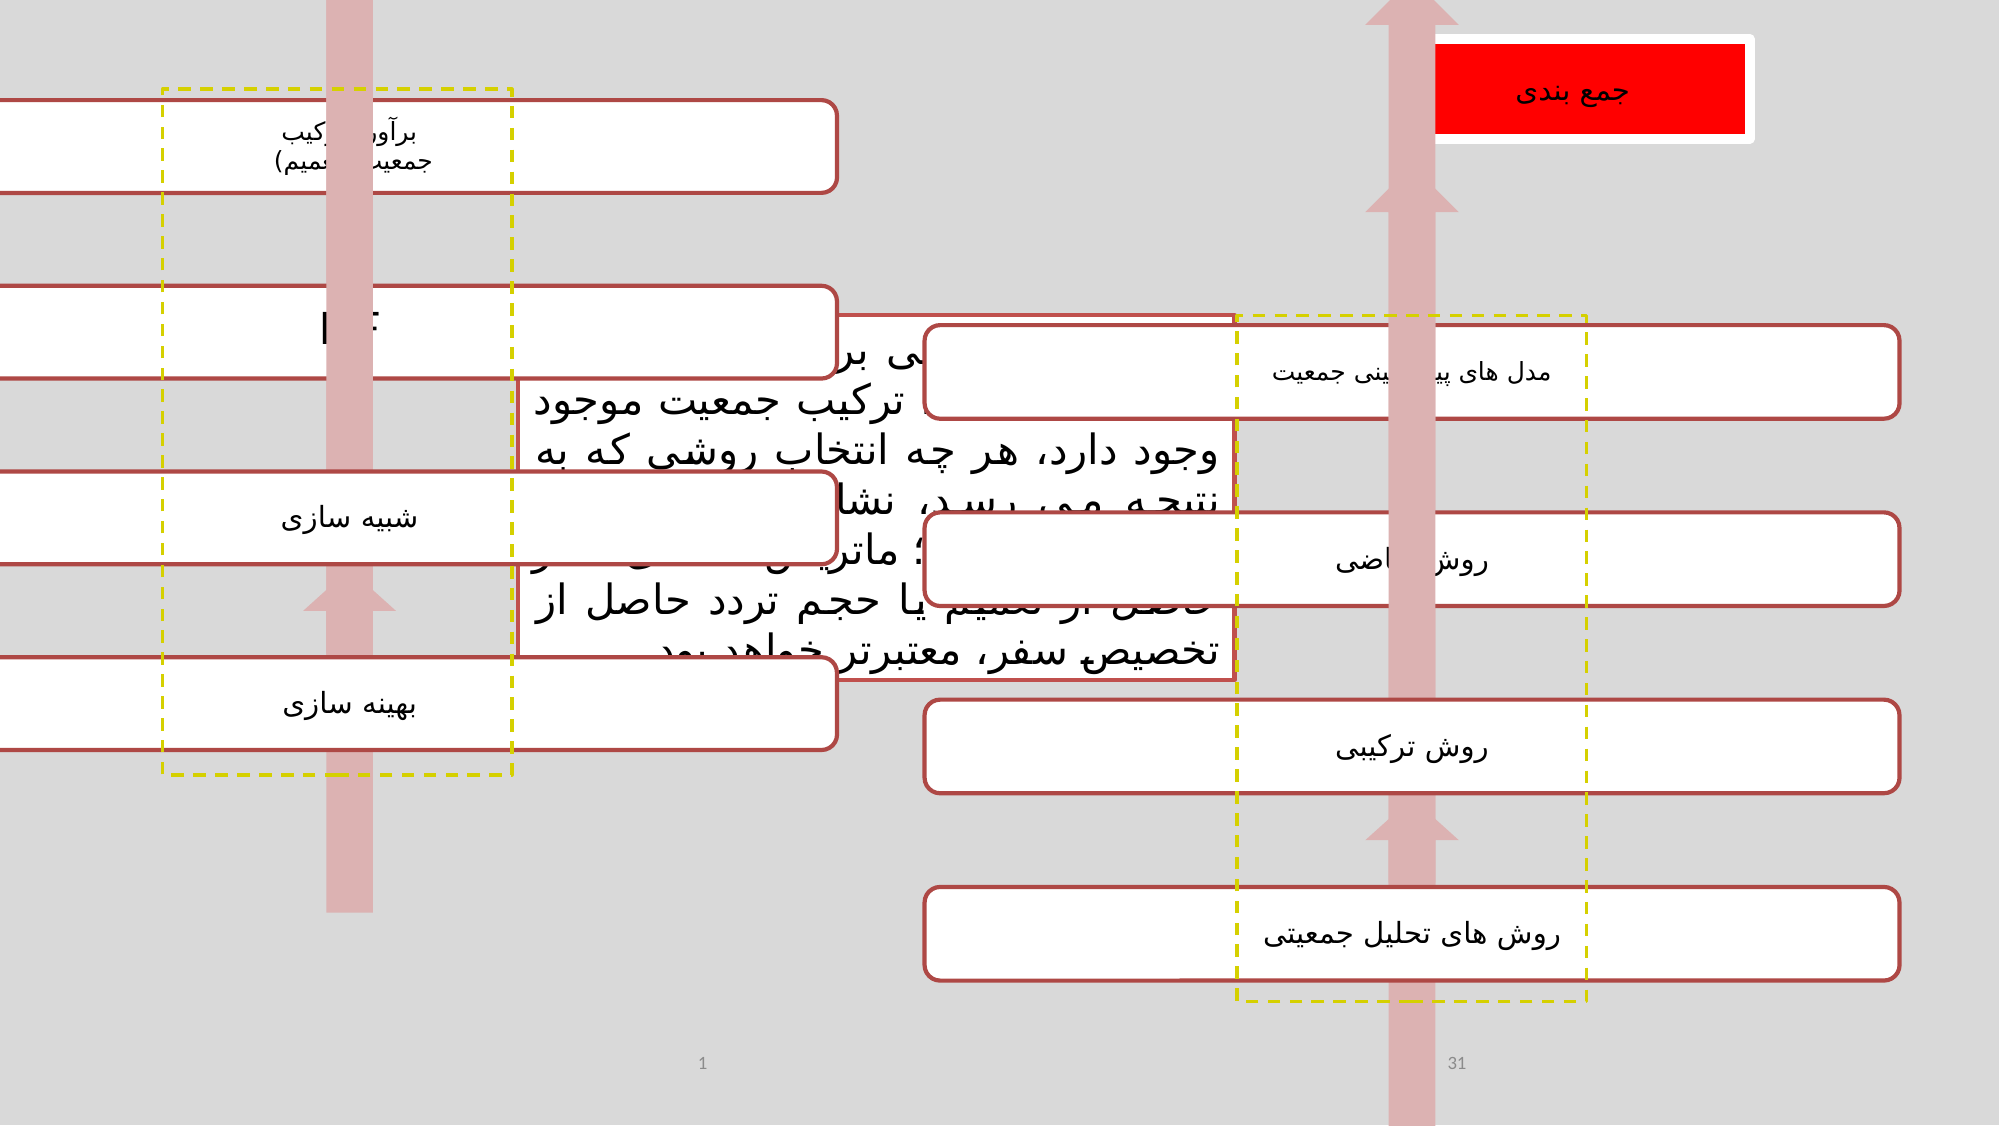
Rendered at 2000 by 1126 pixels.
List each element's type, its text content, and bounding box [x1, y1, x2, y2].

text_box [924, 324, 1900, 981]
footer 1 [683, 1042, 1317, 1103]
text_box جمع بندی [1436, 37, 1752, 141]
text_box روش های متفاوتی برای برآورد و پیش بینی جمعیت آتی، ترکیب جمعیت موجود وجود دارد، هر چه انتخاب روشی که به نتیجه می رسد، نشان دهنده جمعیت واقعی شهر باشد؛ ماتریس تقاضای سفر حاصل از تعمیم یا حجم تردد حاصل از تخصیص سفر، معتبرتر خواهد بود. [843, 313, 1235, 682]
text_box [1235, 313, 1588, 323]
text_box [161, 87, 514, 98]
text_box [0, 99, 838, 751]
slide_number 31 [1432, 1042, 1900, 1103]
text_box [1235, 989, 1588, 1004]
text_box [161, 760, 514, 777]
